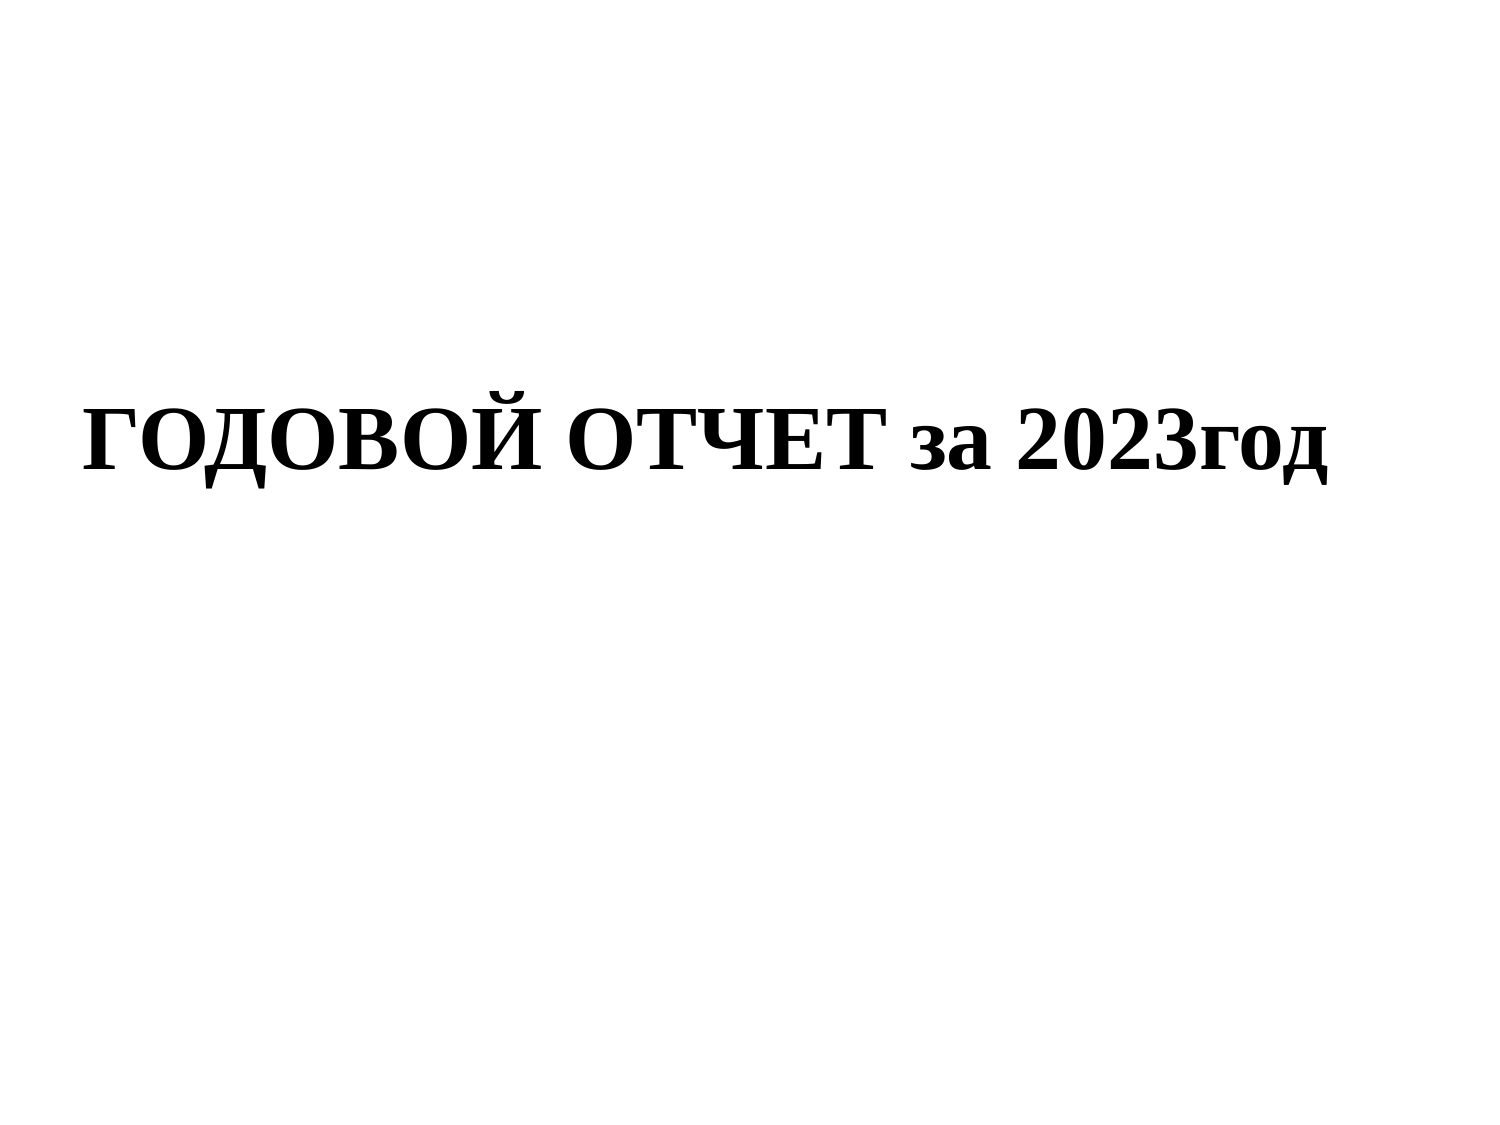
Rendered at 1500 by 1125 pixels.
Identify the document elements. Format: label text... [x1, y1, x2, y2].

title ГОДОВОЙ ОТЧЕТ за 2023год [0, 266, 1436, 599]
